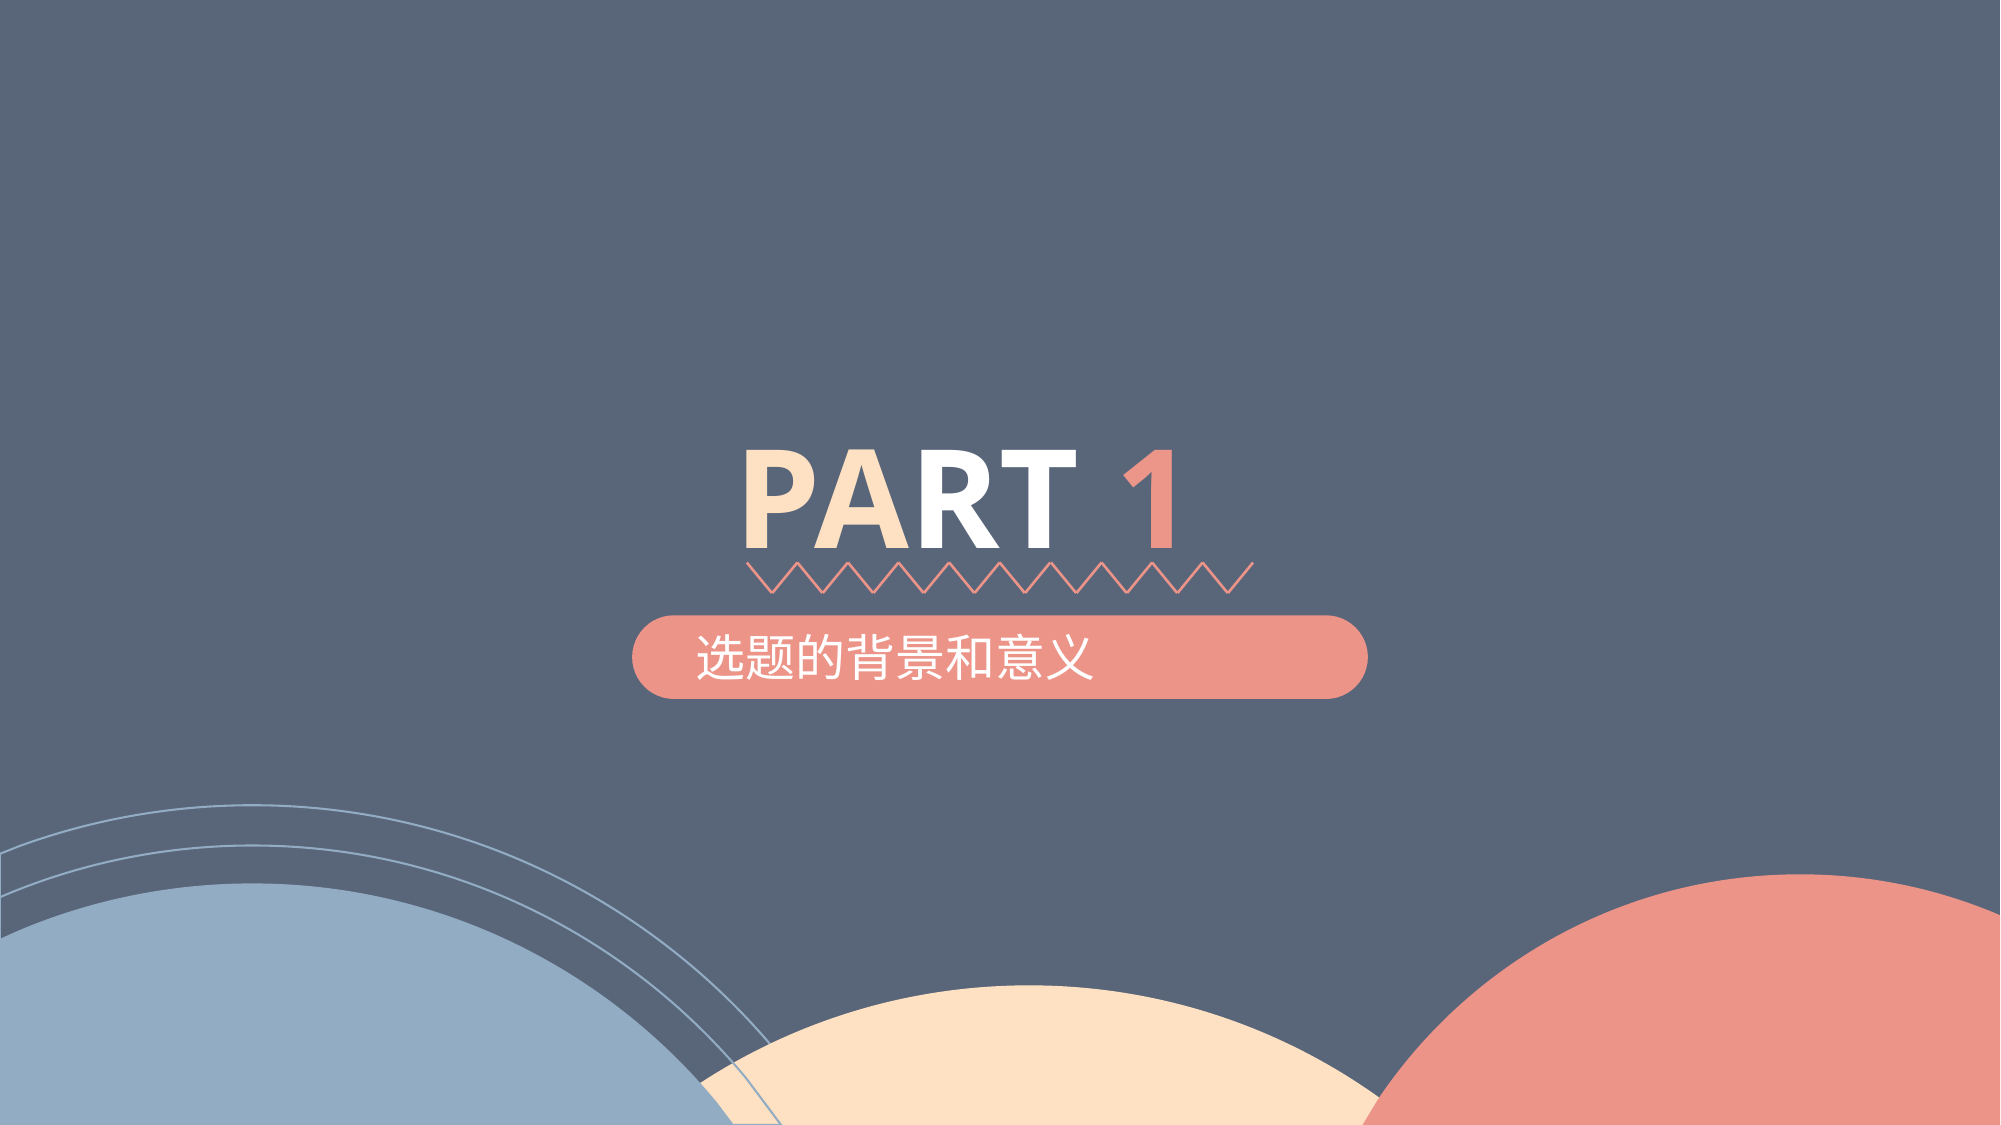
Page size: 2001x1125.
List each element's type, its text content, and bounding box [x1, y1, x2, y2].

text_box [631, 614, 984, 701]
text_box 选题的背景和意义 [1016, 619, 1319, 694]
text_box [984, 324, 1016, 831]
text_box PART 1 [734, 411, 984, 577]
text_box [1016, 614, 1369, 701]
text_box 选题的背景和意义 [681, 619, 984, 694]
text_box PART 1 [1016, 411, 1266, 577]
